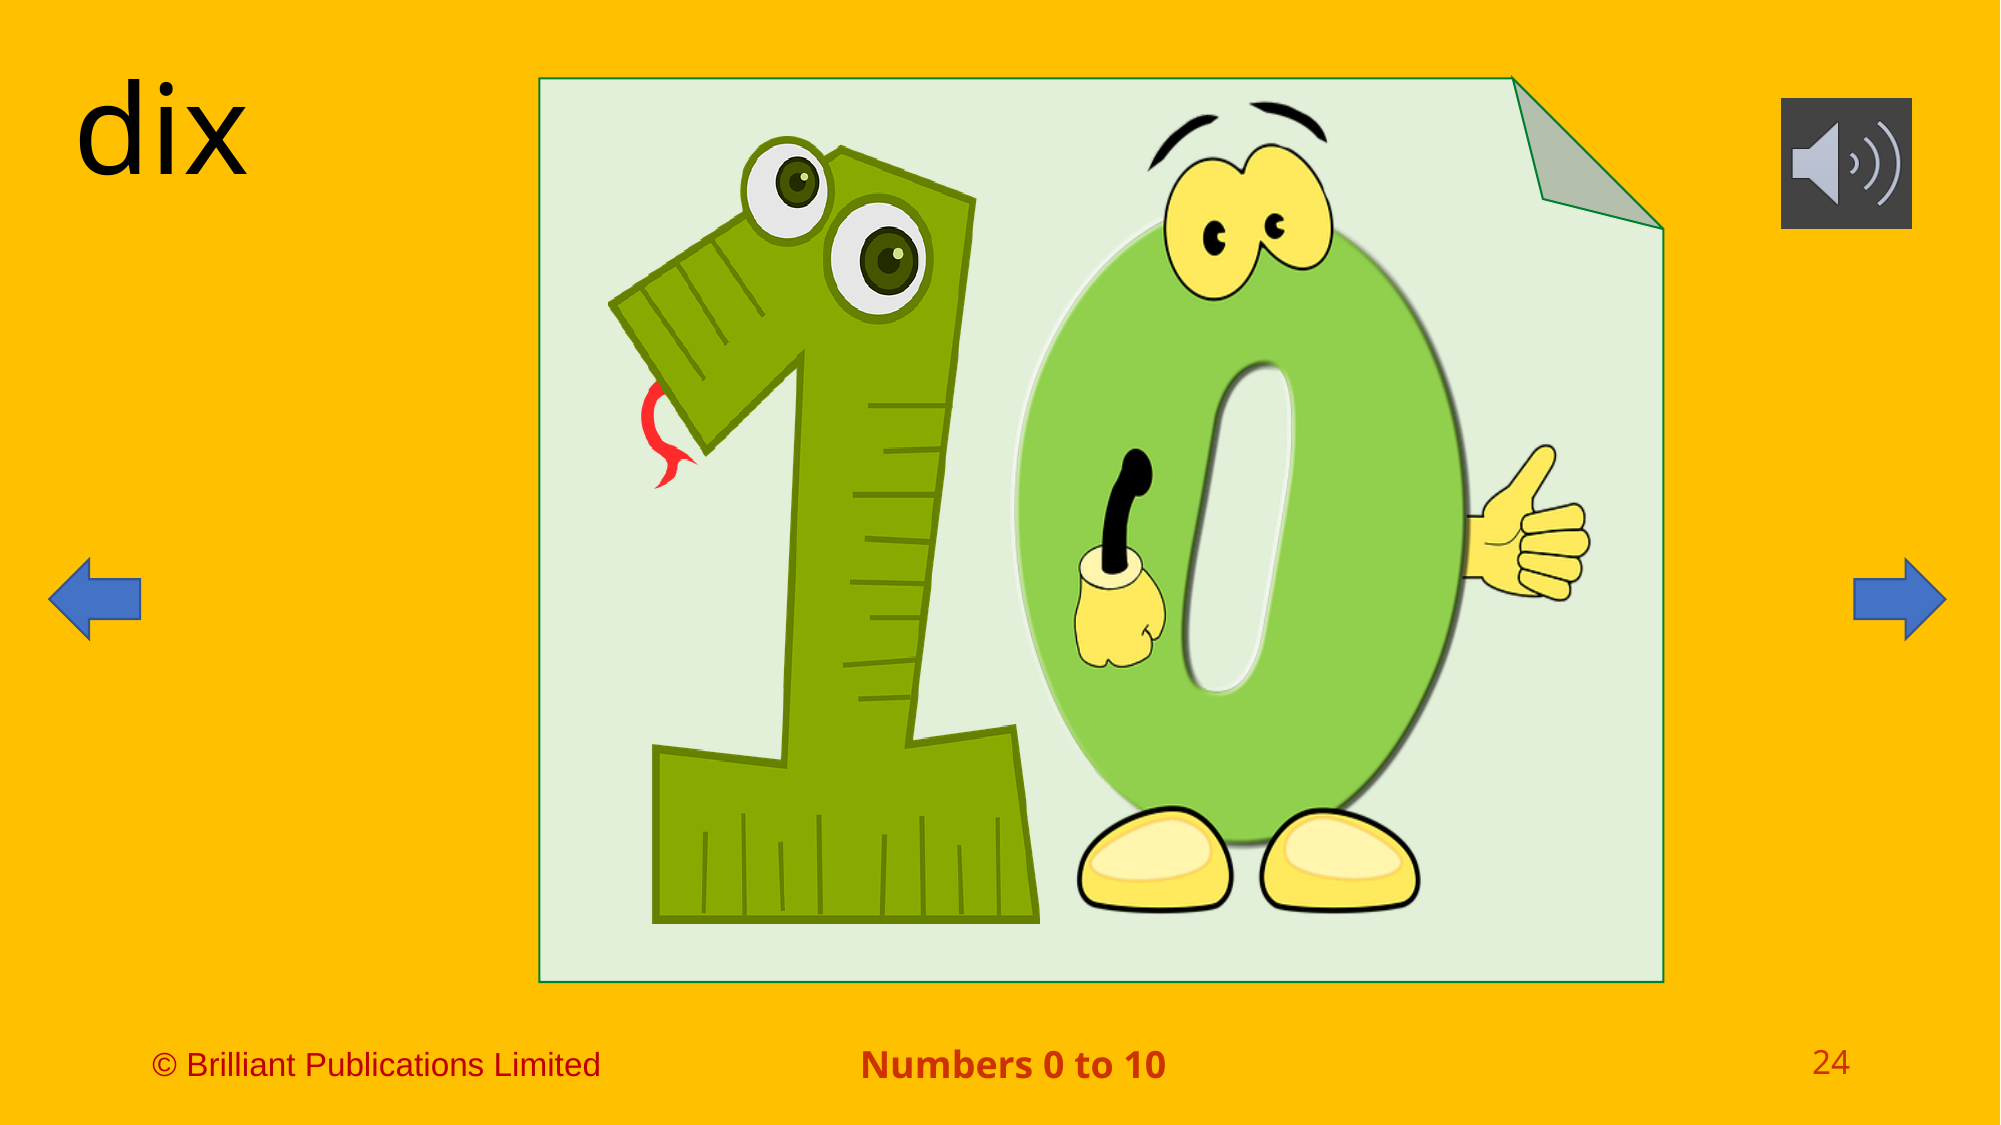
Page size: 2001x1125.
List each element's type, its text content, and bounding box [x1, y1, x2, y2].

title dix [59, 59, 734, 277]
text_box [1609, 173, 1665, 984]
slide_number 24 [1415, 1033, 1866, 1094]
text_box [1779, 96, 1914, 231]
picture [608, 0, 1609, 1047]
text_box [538, 277, 990, 984]
text_box [734, 77, 990, 136]
slide_number Numbers 0 to 10 [788, 1033, 1239, 1094]
footer © Brilliant Publications Limited [137, 1033, 788, 1094]
